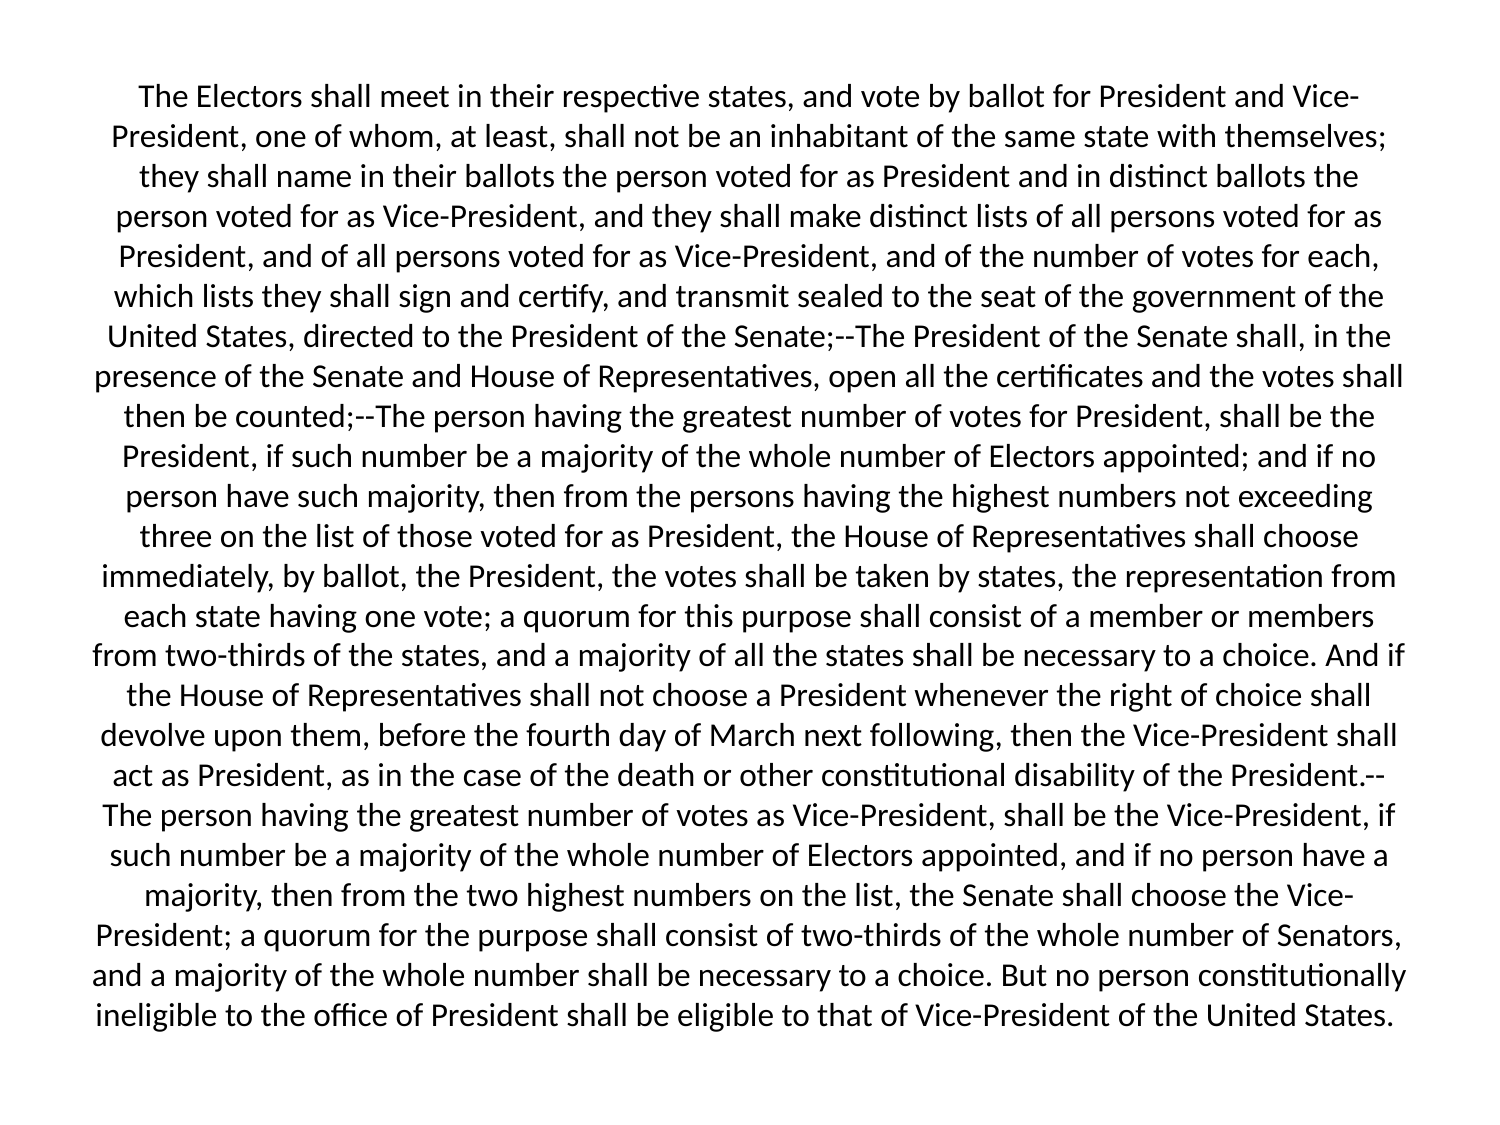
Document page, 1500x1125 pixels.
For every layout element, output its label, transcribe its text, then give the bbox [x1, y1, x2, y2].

title The Electors shall meet in their respective states, and vote by ballot for President and Vice-President, one of whom, at least, shall not be an inhabitant of the same state with themselves; they shall name in their ballots the person voted for as President and in distinct ballots the person voted for as Vice-President, and they shall make distinct lists of all persons voted for as President, and of all persons voted for as Vice-President, and of the number of votes for each, which lists they shall sign and certify, and transmit sealed to the seat of the government of the United States, directed to the President of the Senate;--The President of the Senate shall, in the presence of the Senate and House of Representatives, open all the certificates and the votes shall then be counted;--The person having the greatest number of votes for President, shall be the President, if such number be a majority of the whole number of Electors appointed; and if no person have such majority, then from the persons having the highest numbers not exceeding three on the list of those voted for as President, the House of Representatives shall choose immediately, by ballot, the President, the votes shall be taken by states, the representation from each state having one vote; a quorum for this purpose shall consist of a member or members from two-thirds of the states, and a majority of all the states shall be necessary to a choice. And if the House of Representatives shall not choose a President whenever the right of choice shall devolve upon them, before the fourth day of March next following, then the Vice-President shall act as President, as in the case of the death or other constitutional disability of the President.--The person having the greatest number of votes as Vice-President, shall be the Vice-President, if such number be a majority of the whole number of Electors appointed, and if no person have a majority, then from the two highest numbers on the list, the Senate shall choose the Vice-President; a quorum for the purpose shall consist of two-thirds of the whole number of Senators, and a majority of the whole number shall be necessary to a choice. But no person constitutionally ineligible to the office of President shall be eligible to that of Vice-President of the United States. [74, 44, 1426, 1063]
